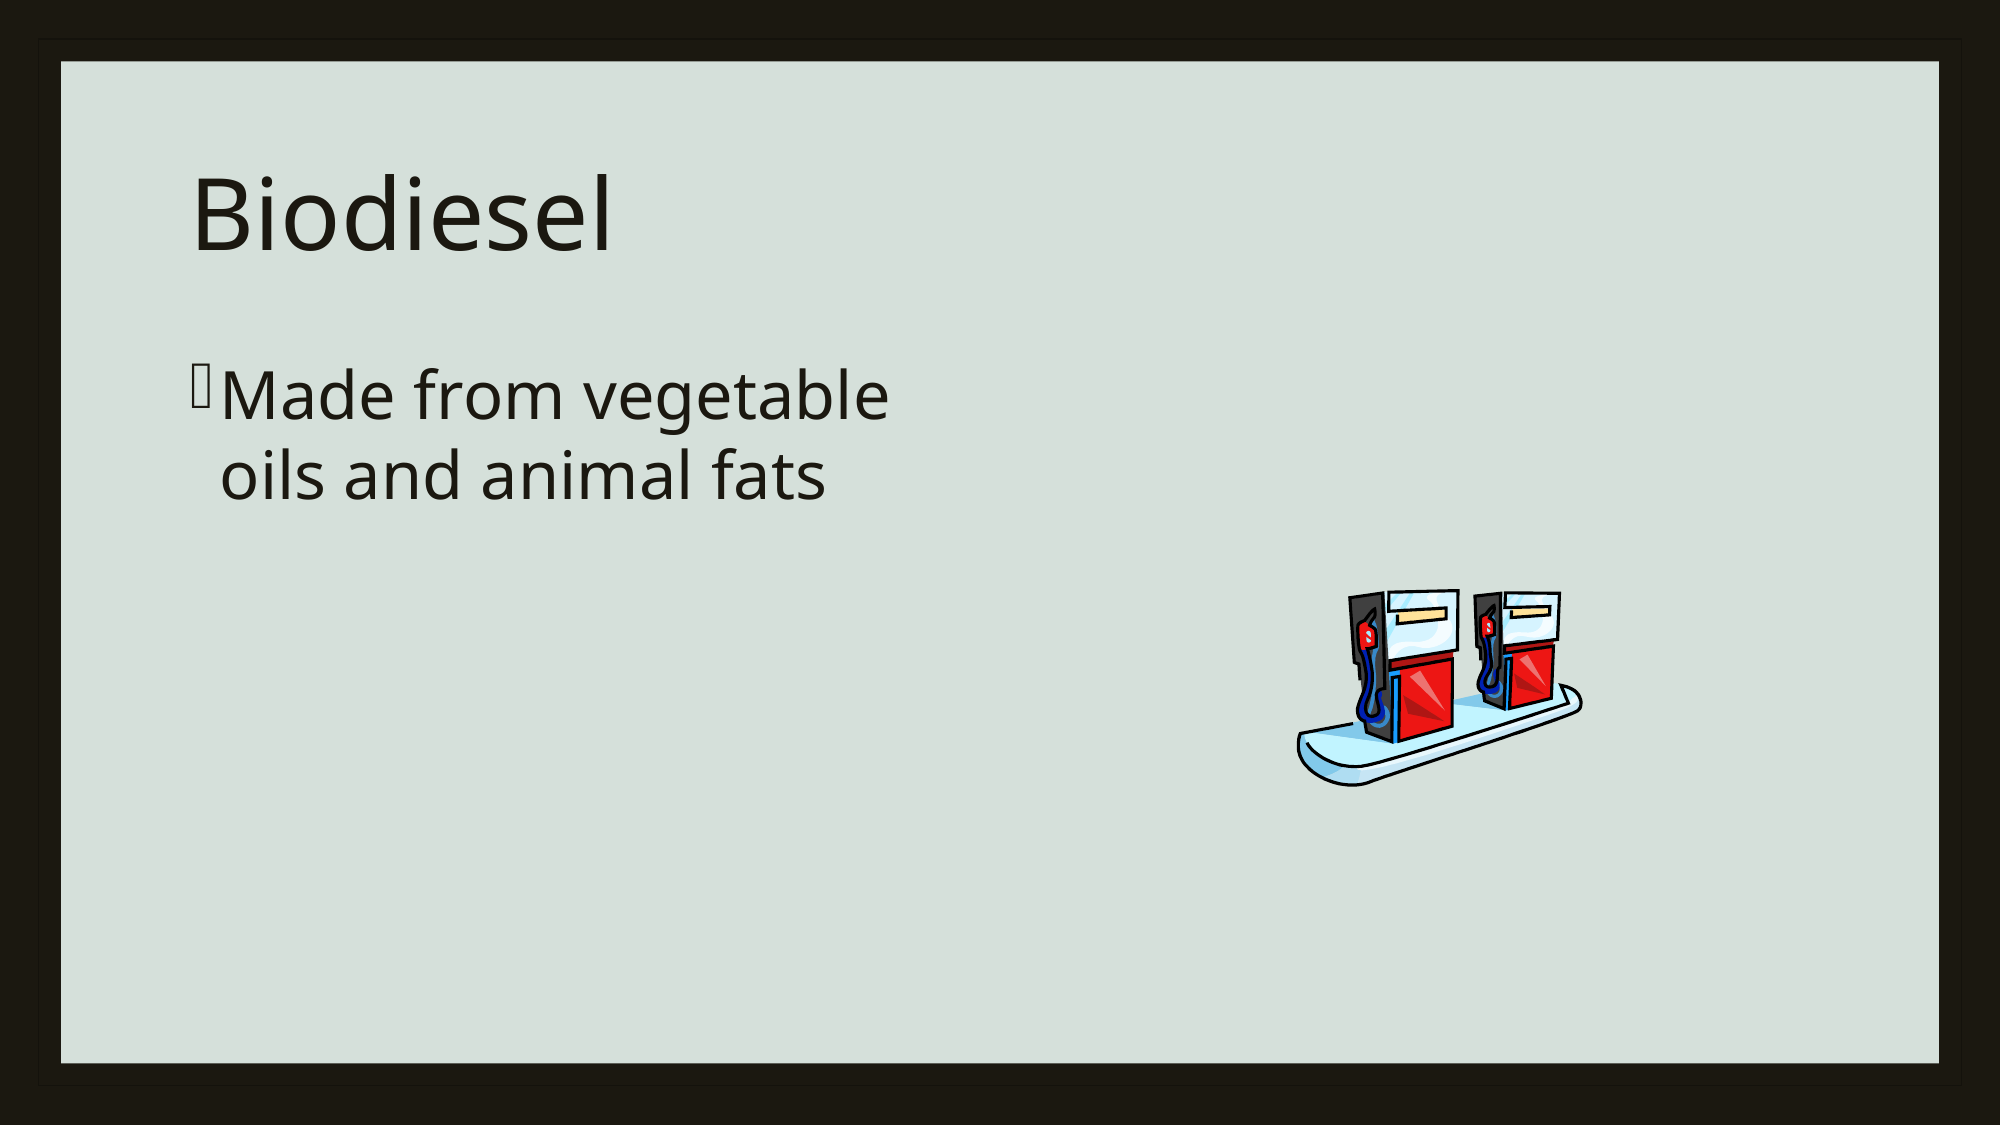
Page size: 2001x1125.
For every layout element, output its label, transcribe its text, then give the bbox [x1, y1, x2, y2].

title Biodiesel [174, 105, 1825, 331]
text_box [1296, 589, 1583, 787]
list Made from vegetable oils and animal fats [174, 345, 955, 960]
